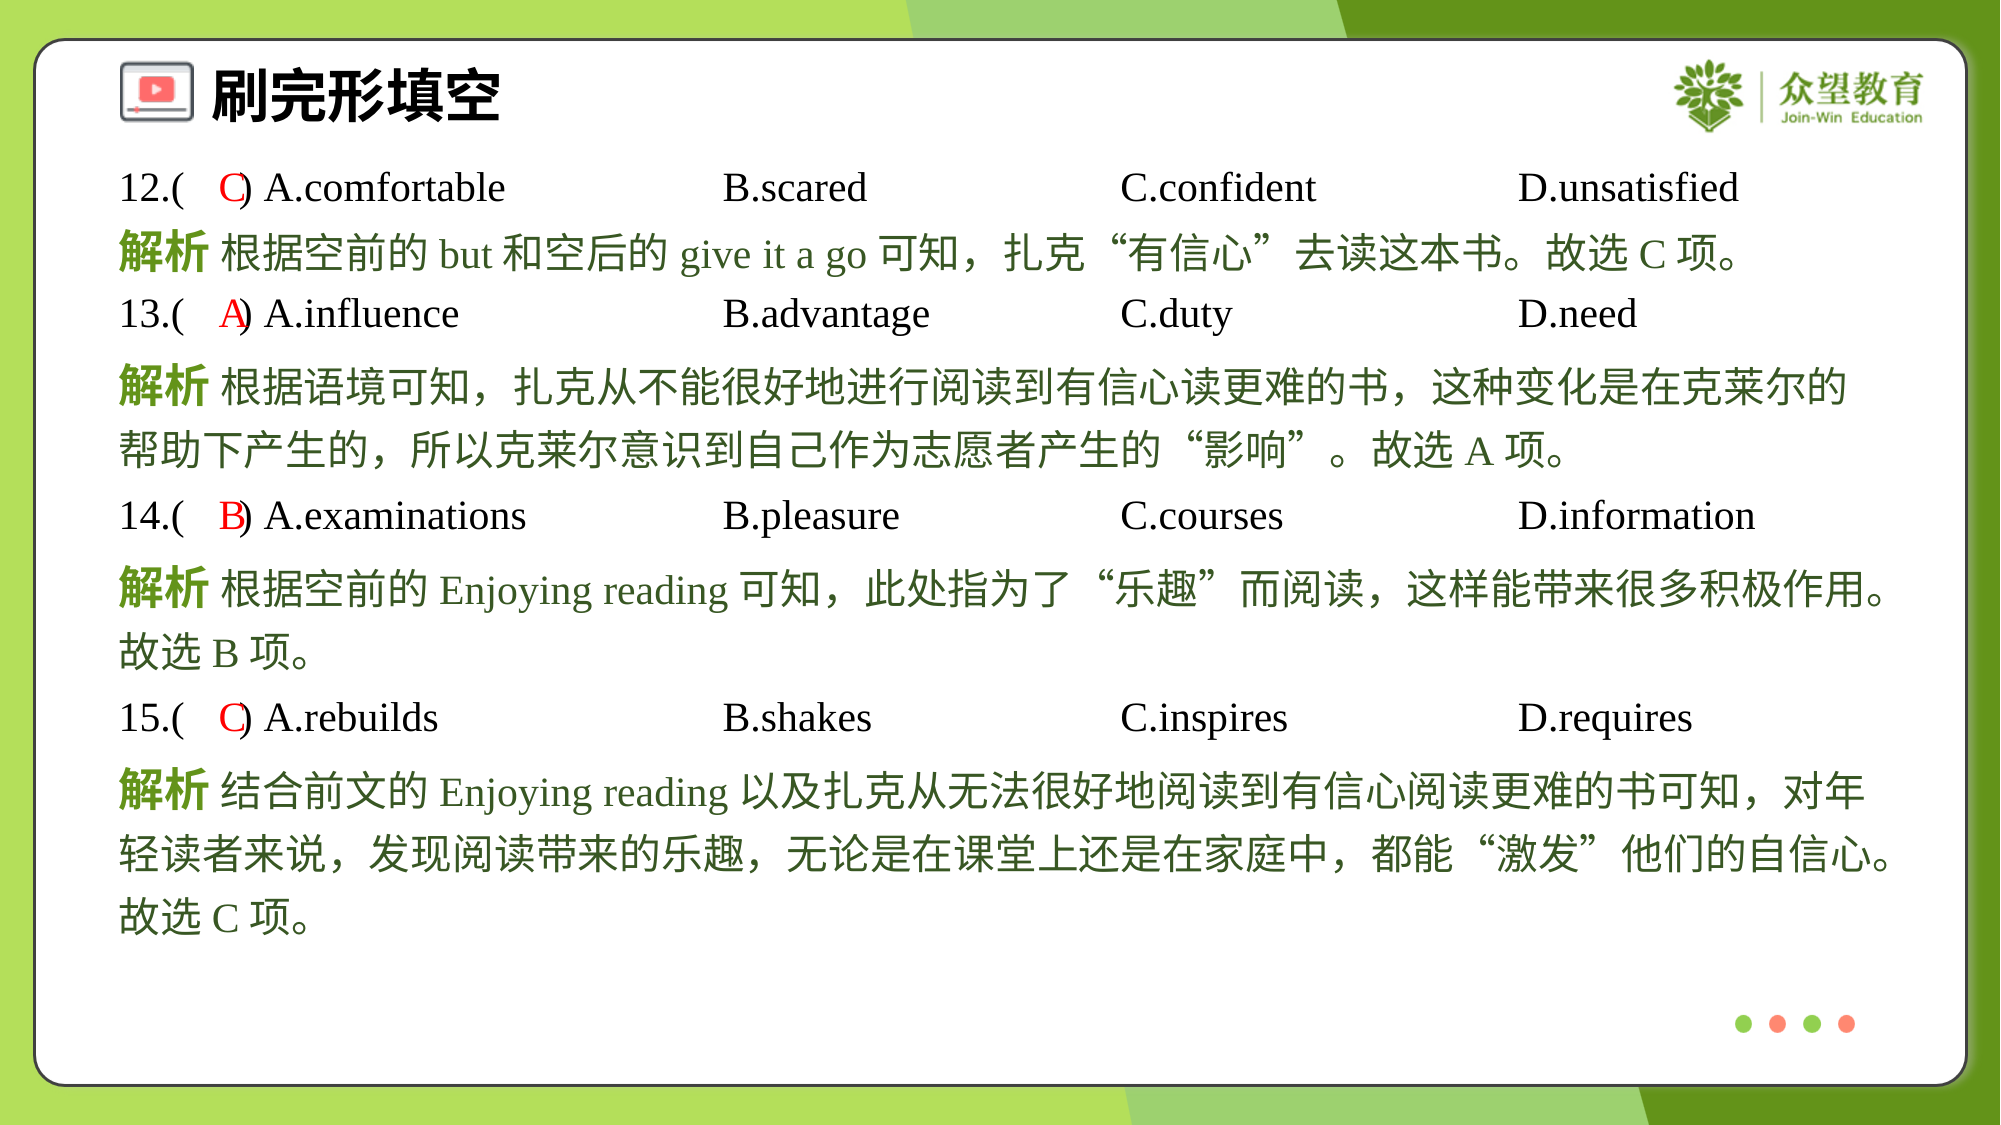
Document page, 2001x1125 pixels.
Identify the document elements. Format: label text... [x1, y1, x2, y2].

text_box 13.( ) A.influence B.advantage C.duty D.need [254, 272, 1883, 330]
text_box B [213, 475, 252, 533]
text_box 解析 结合前文的Enjoying reading以及扎克从无法很好地阅读到有信心阅读更难的书可知，对年轻读者来说，发现阅读带来的乐趣，无论是在课堂上还是在家庭中，都能“激发”他们的自信心。故选C项。 [118, 747, 1883, 936]
text_box C [213, 677, 252, 735]
text_box A [213, 272, 254, 331]
text_box 15.( ) A.rebuilds B.shakes C.inspires D.requires [252, 677, 1883, 735]
text_box 15.( ) A.rebuilds B.shakes C.inspires D.requires [118, 677, 213, 735]
text_box 13.( ) A.influence B.advantage C.duty D.need [118, 272, 213, 330]
text_box 解析 根据空前的but和空后的give it a go可知，扎克“有信心”去读这本书。故选C项。 [118, 209, 1883, 271]
text_box 12.( ) A.comfortable B.scared C.confident D.unsatisfied [118, 146, 213, 204]
picture [0, 0, 2000, 1125]
text_box 12.( ) A.comfortable B.scared C.confident D.unsatisfied [252, 146, 1883, 204]
text_box 解析 根据语境可知，扎克从不能很好地进行阅读到有信心读更难的书，这种变化是在克莱尔的帮助下产生的，所以克莱尔意识到自己作为志愿者产生的“影响”。故选A项。 [118, 342, 1883, 470]
text_box 解析 根据空前的Enjoying reading可知，此处指为了“乐趣”而阅读，这样能带来很多积极作用。故选B项。 [118, 544, 1883, 672]
text_box 14.( ) A.examinations B.pleasure C.courses D.information [252, 475, 1883, 533]
text_box 14.( ) A.examinations B.pleasure C.courses D.information [118, 475, 213, 533]
text_box C [213, 146, 252, 205]
